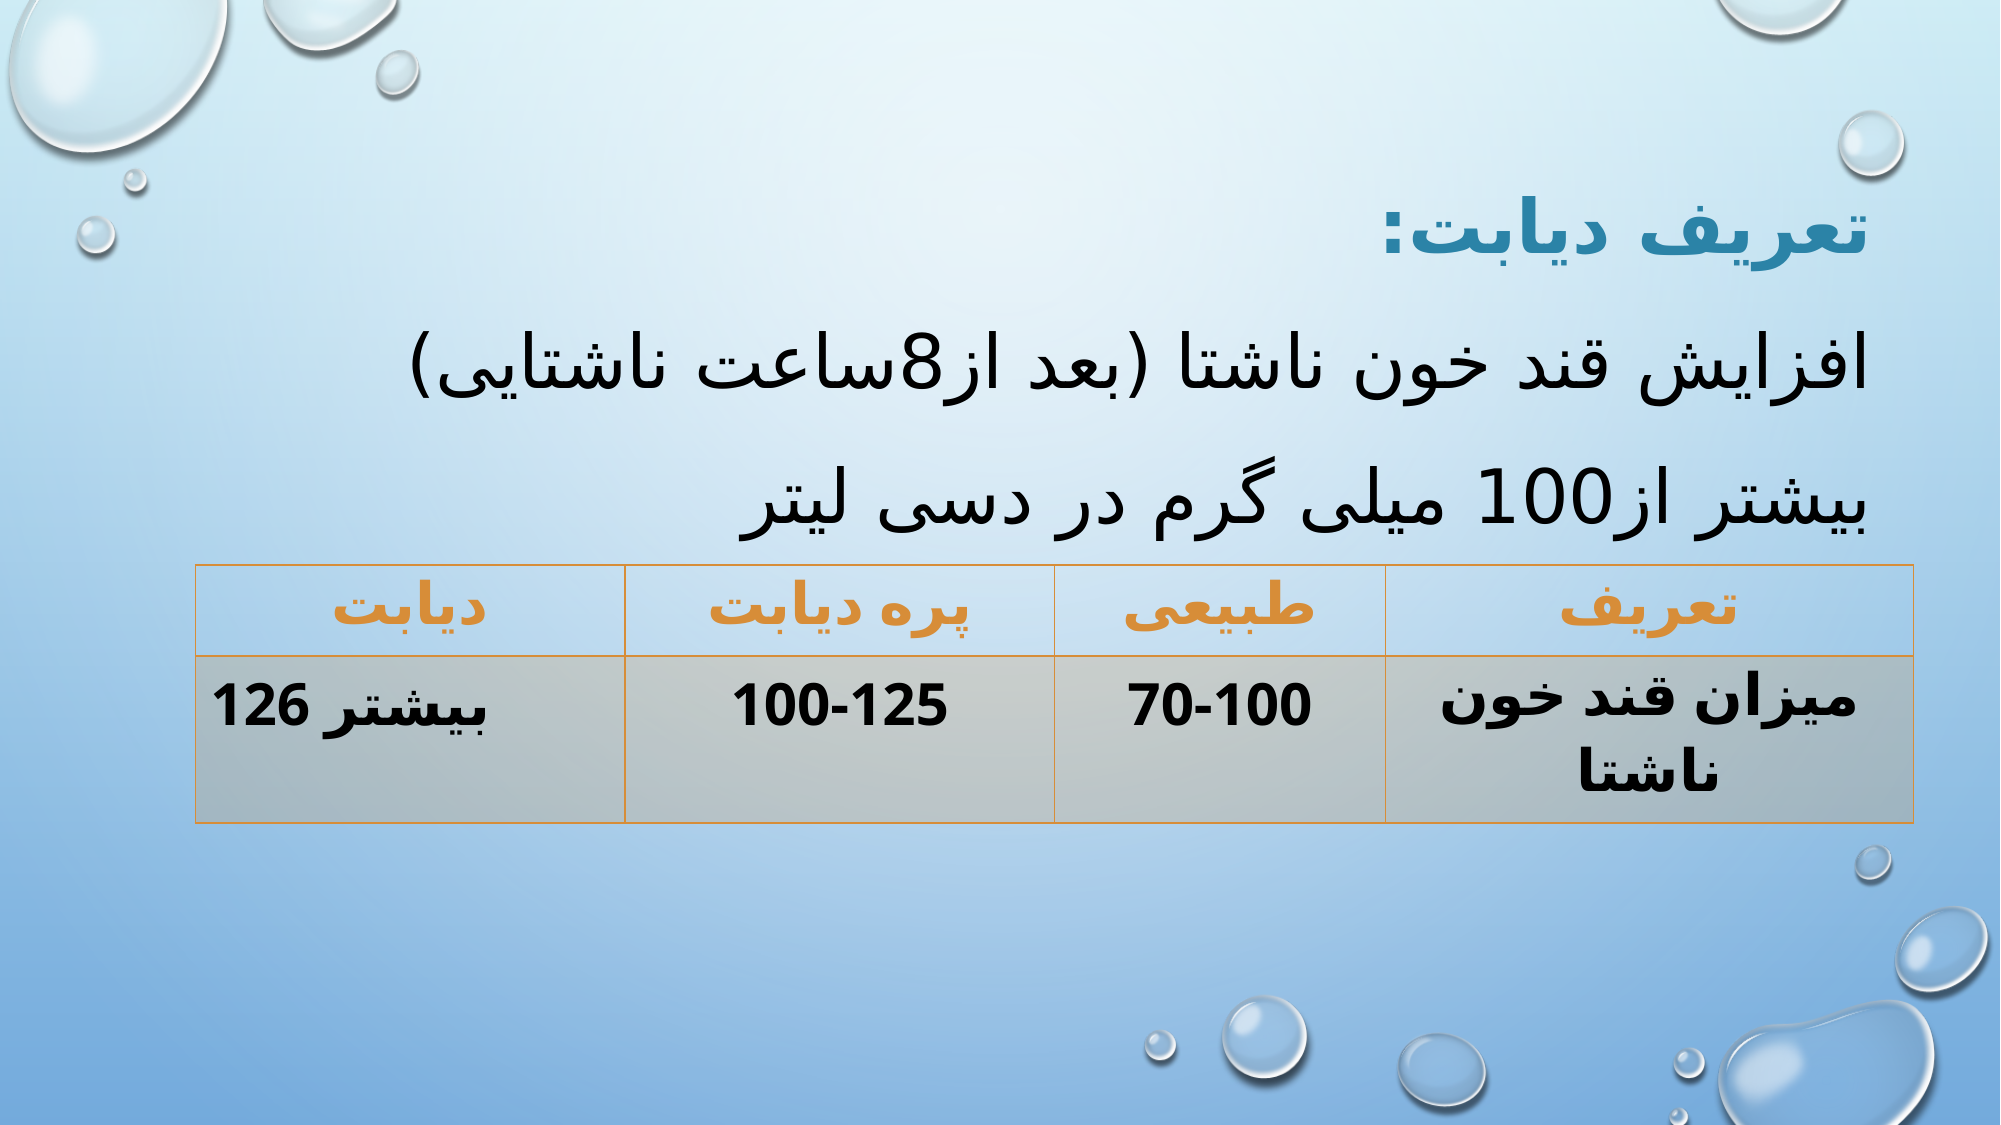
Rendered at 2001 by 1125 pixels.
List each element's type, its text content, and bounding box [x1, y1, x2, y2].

table_header طبیعی [1055, 566, 1385, 655]
table_cell میزان قند خون ناشتا [1386, 657, 1913, 822]
table_header دیابت [196, 566, 624, 655]
table_header تعریف [1386, 566, 1913, 655]
table_header پره دیابت [626, 566, 1054, 655]
table_cell 126 بیشتر [196, 657, 624, 822]
table_cell 70-100 [1055, 657, 1385, 822]
picture [0, 0, 2000, 1125]
table_cell 100-125 [626, 657, 1054, 822]
title تعریف دیابت: افزایش قند خون ناشتا (بعد از8ساعت ناشتایی) بیشتر از100 میلی گرم در دسی لیتر [195, 112, 1887, 564]
